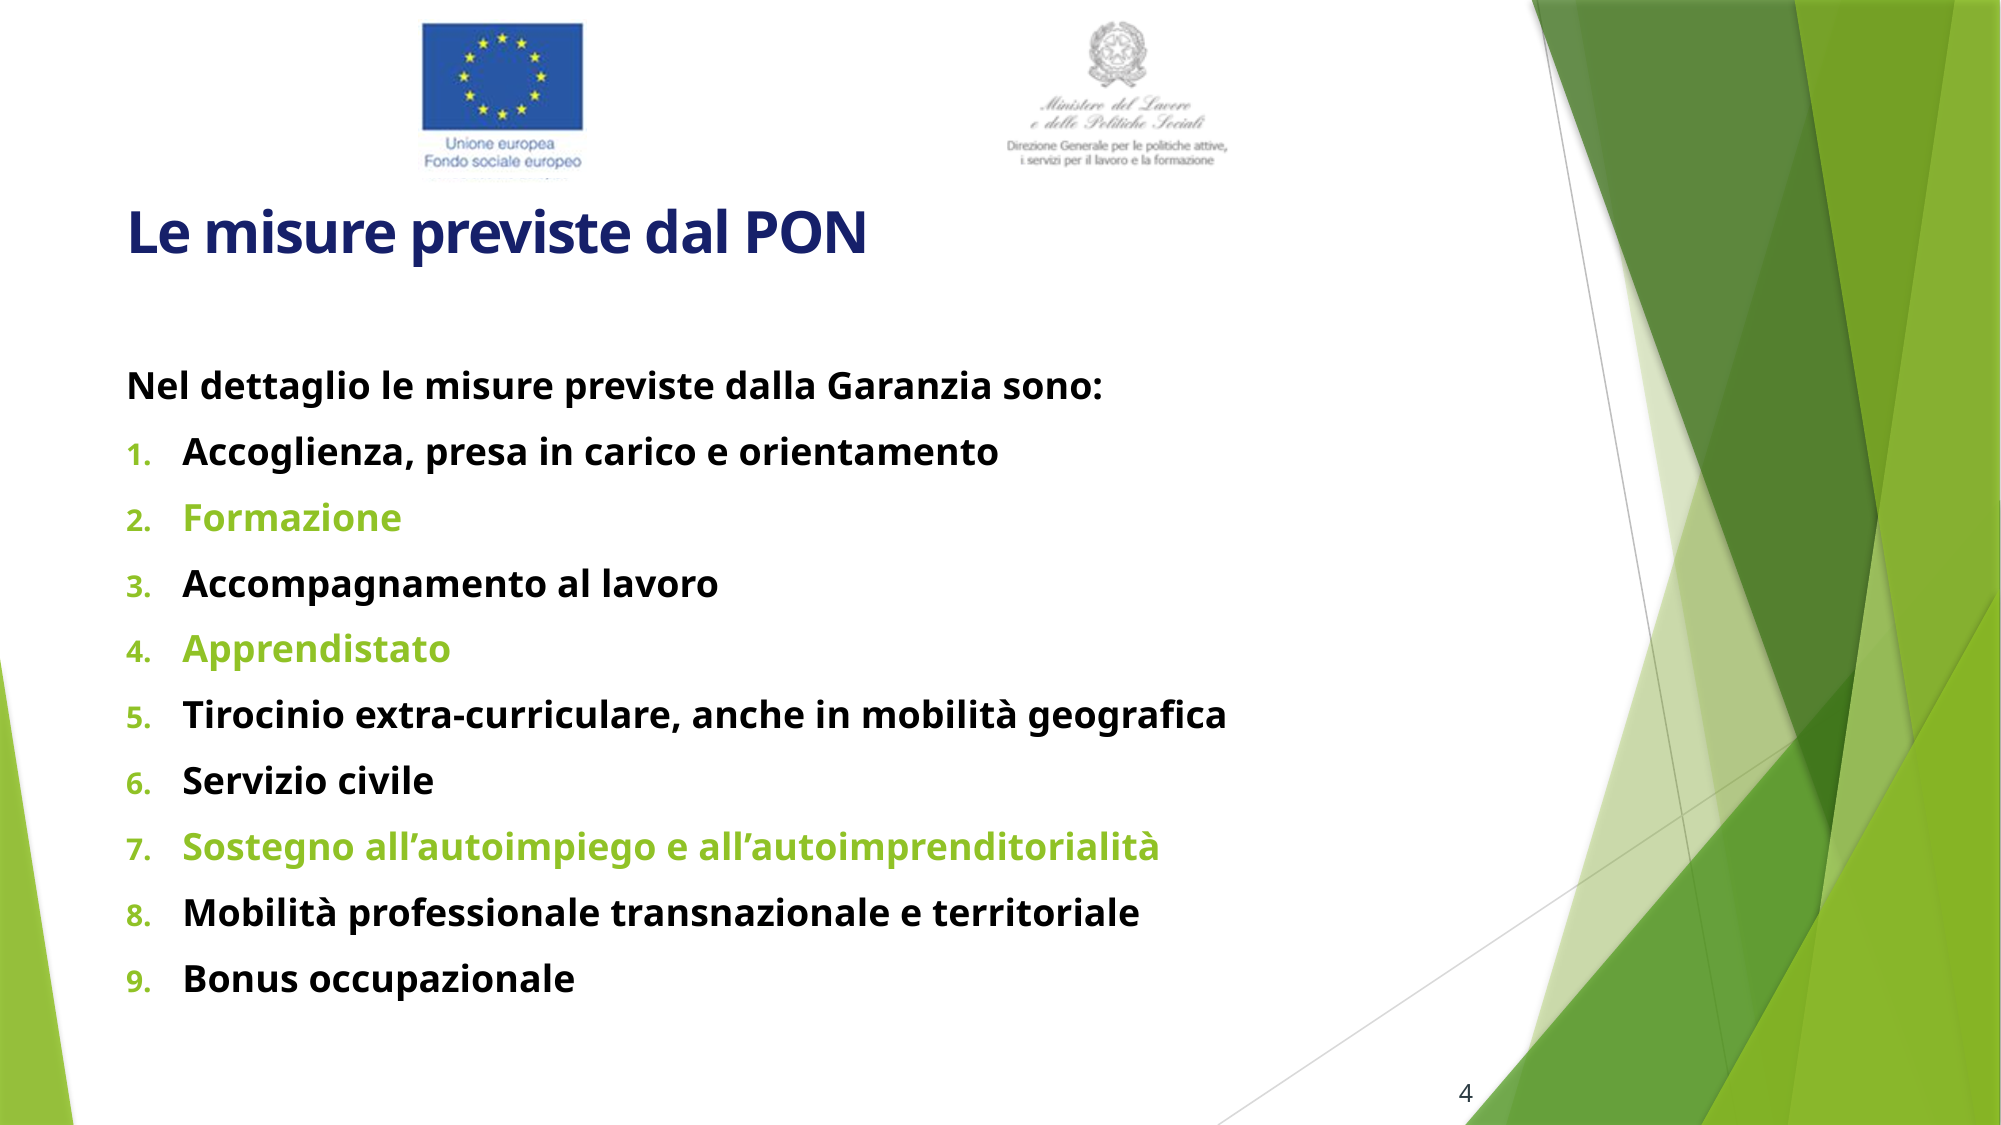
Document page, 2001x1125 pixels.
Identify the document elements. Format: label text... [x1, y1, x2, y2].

title Le misure previste dal PON [111, 188, 1522, 332]
picture [1007, 19, 1237, 179]
list Nel dettaglio le misure previste dalla Garanzia sono: Accoglienza, presa in carico e orientamento Formazione Accompagnamento al lavoro Apprendistato Tirocinio extra-curriculare, anche in mobilità geografica Servizio civile Sostegno all’autoimpiego e all’autoimprenditorialità Mobilità professionale transnazionale e territoriale Bonus occupazionale [111, 332, 1522, 969]
picture [418, 19, 587, 188]
